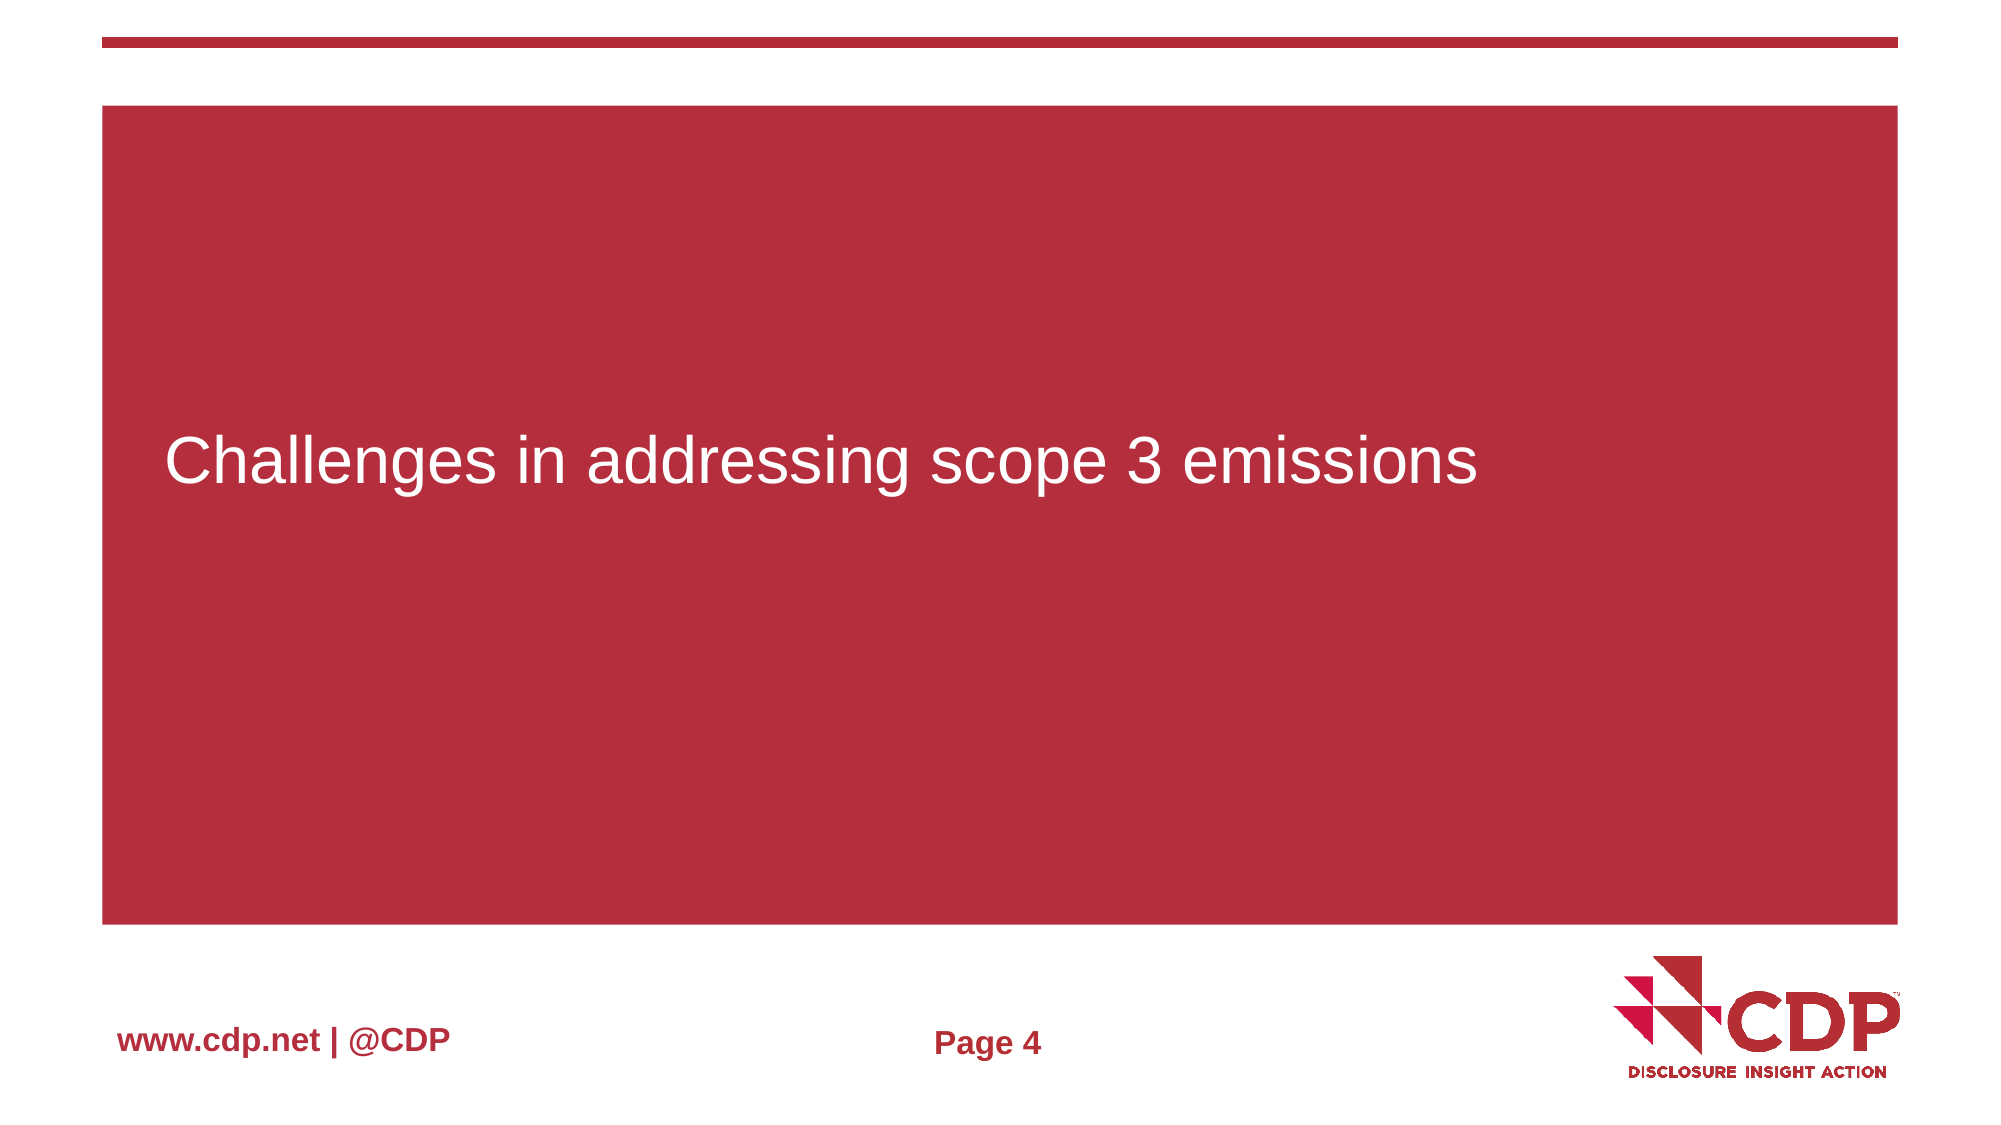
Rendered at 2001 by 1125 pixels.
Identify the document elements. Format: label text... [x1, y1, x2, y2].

picture [1613, 956, 1900, 1080]
list Challenges in addressing scope 3 emissions [149, 368, 1867, 614]
slide_number Page 4 [763, 1011, 1231, 1072]
